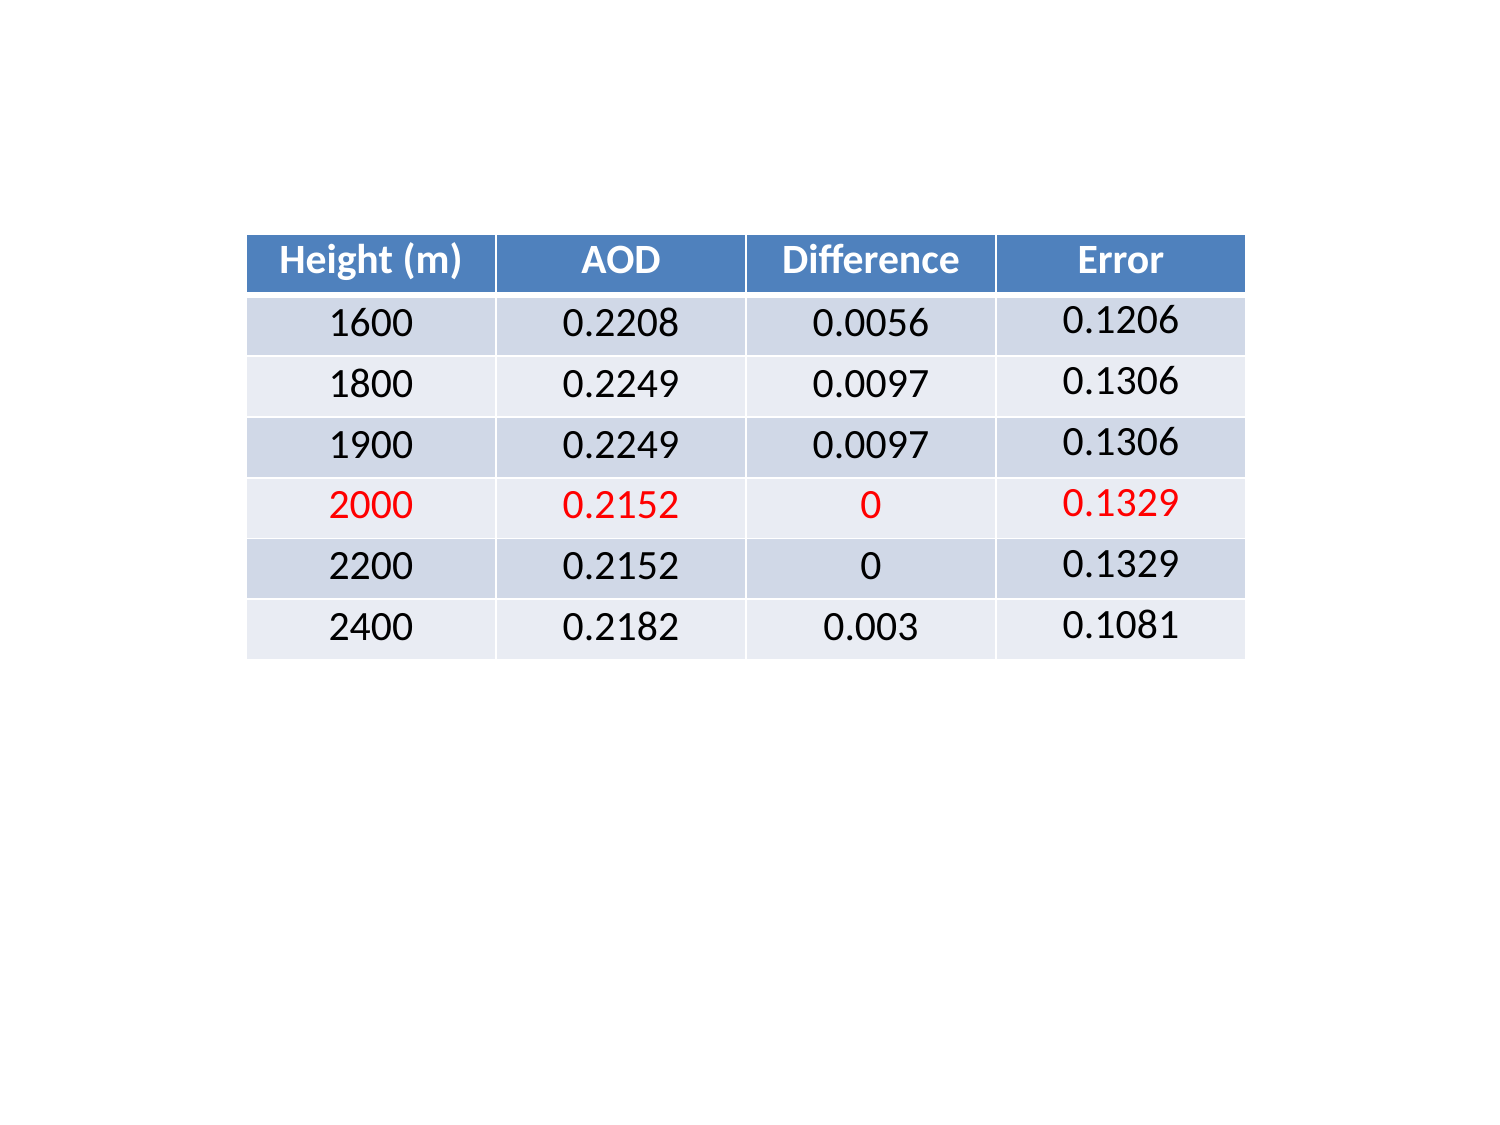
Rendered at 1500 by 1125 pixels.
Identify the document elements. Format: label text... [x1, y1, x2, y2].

table_cell 0.1081 [997, 600, 1245, 659]
table_header AOD [497, 235, 745, 292]
table_header Difference [747, 235, 995, 292]
table_cell 0.2182 [497, 600, 745, 659]
table_cell 0 [747, 479, 995, 538]
table_cell 2200 [247, 539, 495, 598]
table_cell 0.0056 [747, 298, 995, 355]
table_cell 0.2152 [497, 479, 745, 538]
table_header Height (m) [247, 235, 495, 292]
table_header Error [997, 235, 1245, 292]
table_cell 0.1329 [997, 539, 1245, 598]
table_cell 0.1329 [997, 479, 1245, 538]
table_cell 0.003 [747, 600, 995, 659]
table_cell 0.1306 [997, 418, 1245, 477]
table_cell 0.0097 [747, 357, 995, 416]
table_cell 1800 [247, 357, 495, 416]
table_cell 0.1206 [997, 298, 1245, 355]
table_cell 0.2249 [497, 418, 745, 477]
table_cell 0.2152 [497, 539, 745, 598]
table_cell 1900 [247, 418, 495, 477]
table_cell 0.2208 [497, 298, 745, 355]
table_cell 0.2249 [497, 357, 745, 416]
table_cell 0.1306 [997, 357, 1245, 416]
table_cell 0.0097 [747, 418, 995, 477]
table_cell 1600 [247, 298, 495, 355]
table_cell 2000 [247, 479, 495, 538]
table_cell 0 [747, 539, 995, 598]
table_cell 2400 [247, 600, 495, 659]
